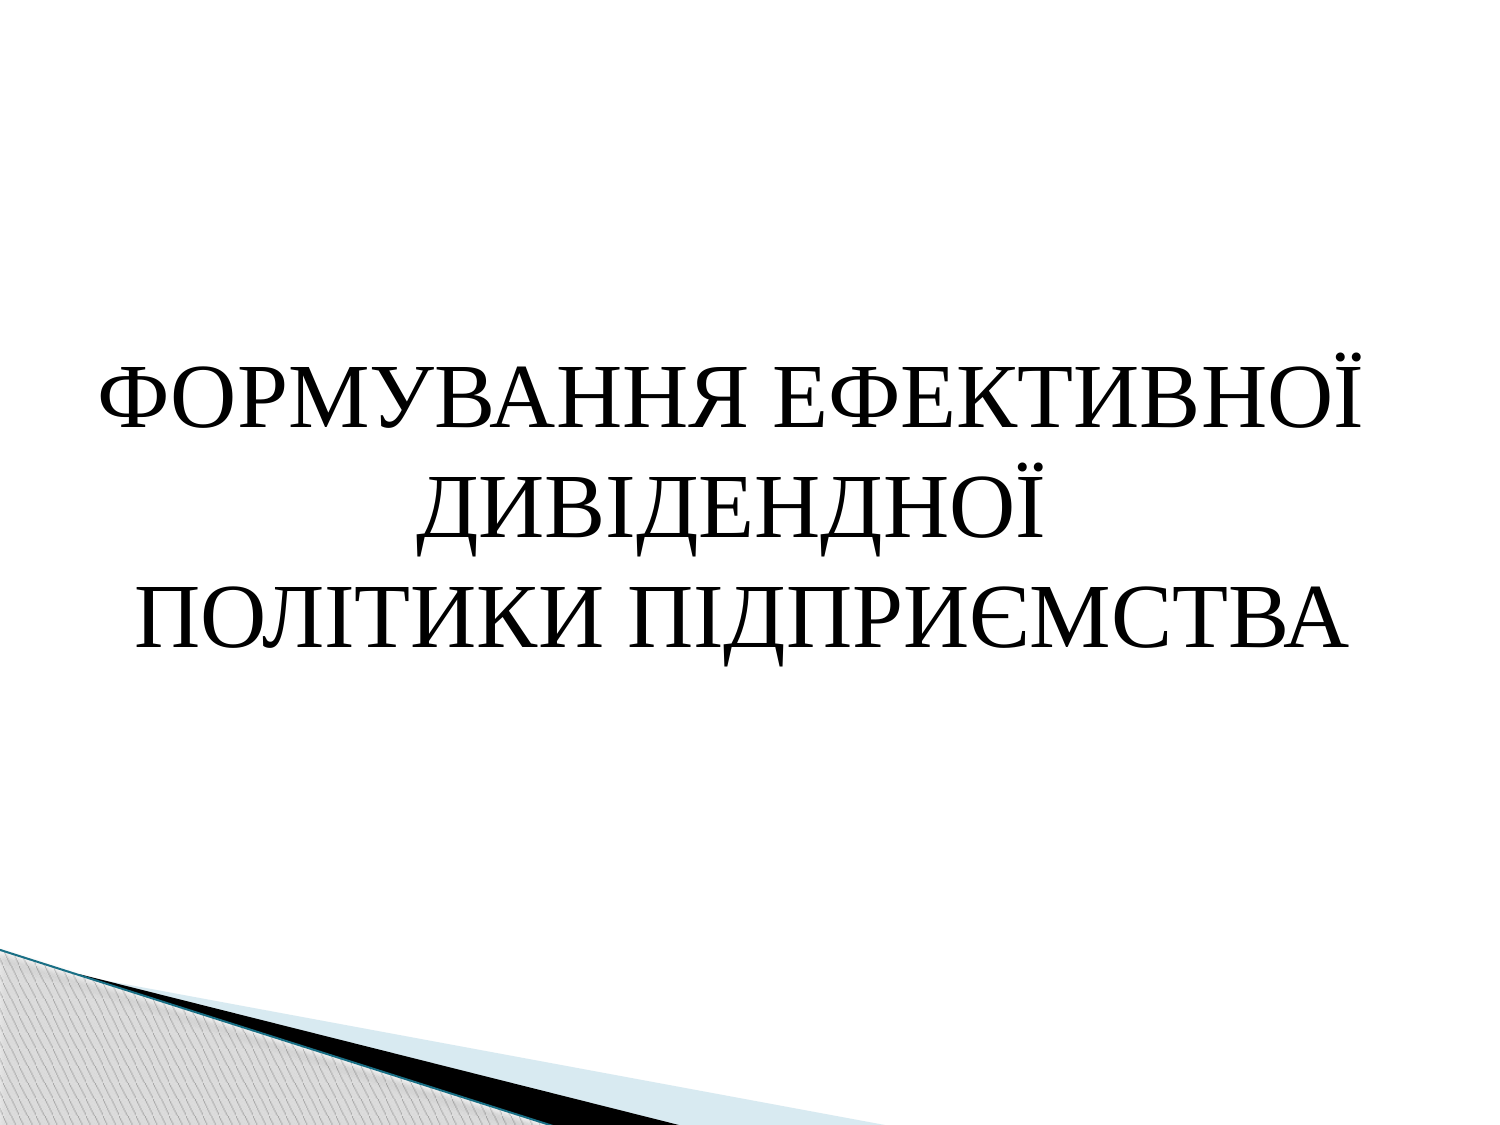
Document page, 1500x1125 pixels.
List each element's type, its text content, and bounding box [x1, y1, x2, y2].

text_box ФОРМУВАННЯ ЕФЕКТИВНОЇ ДИВІДЕНДНОЇ ПОЛІТИКИ ПІДПРИЄМСТВА [82, 328, 1404, 673]
